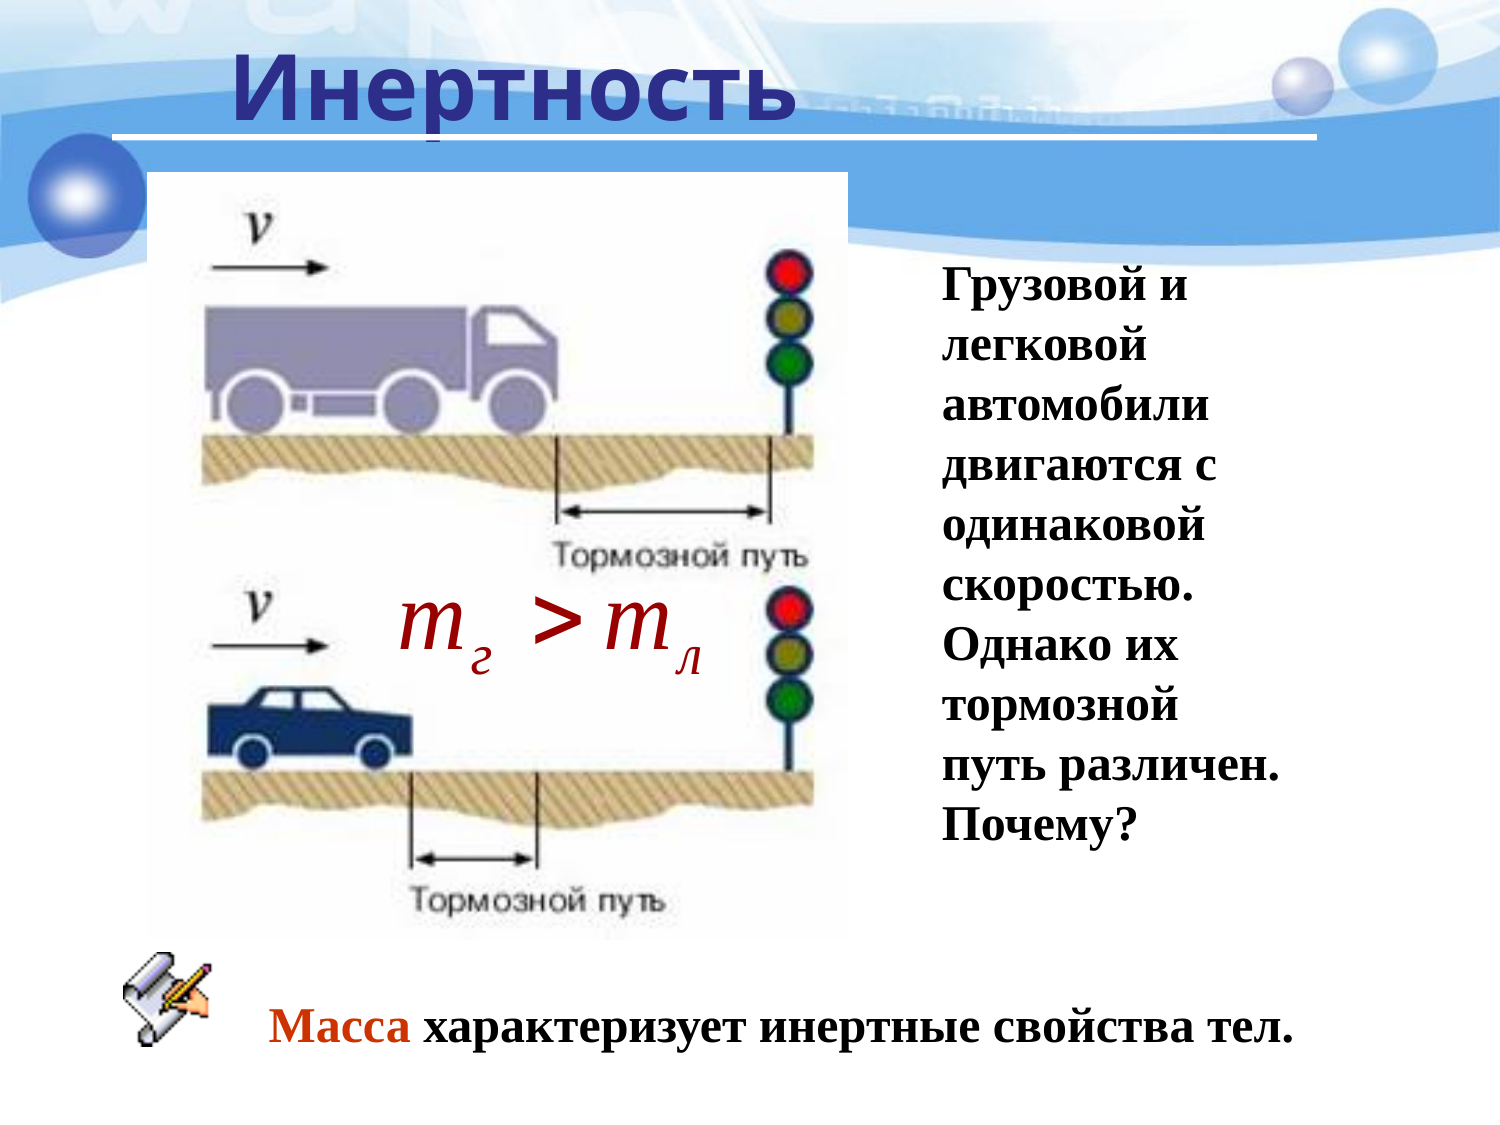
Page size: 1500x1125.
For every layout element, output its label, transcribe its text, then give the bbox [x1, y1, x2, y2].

text_box Инертность [242, 42, 786, 126]
text_box Масса характеризует инертные свойства тел. [253, 984, 1412, 1125]
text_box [383, 550, 715, 693]
picture [0, 0, 1500, 1125]
text_box Грузовой и легковой автомобили двигаются с одинаковой скоростью. Однако их тормозной путь различен. Почему? [927, 243, 1306, 510]
text_box Грузовой и легковой автомобили двигаются с одинаковой скоростью. Однако их тормозной путь различен. Почему? [927, 511, 1306, 859]
